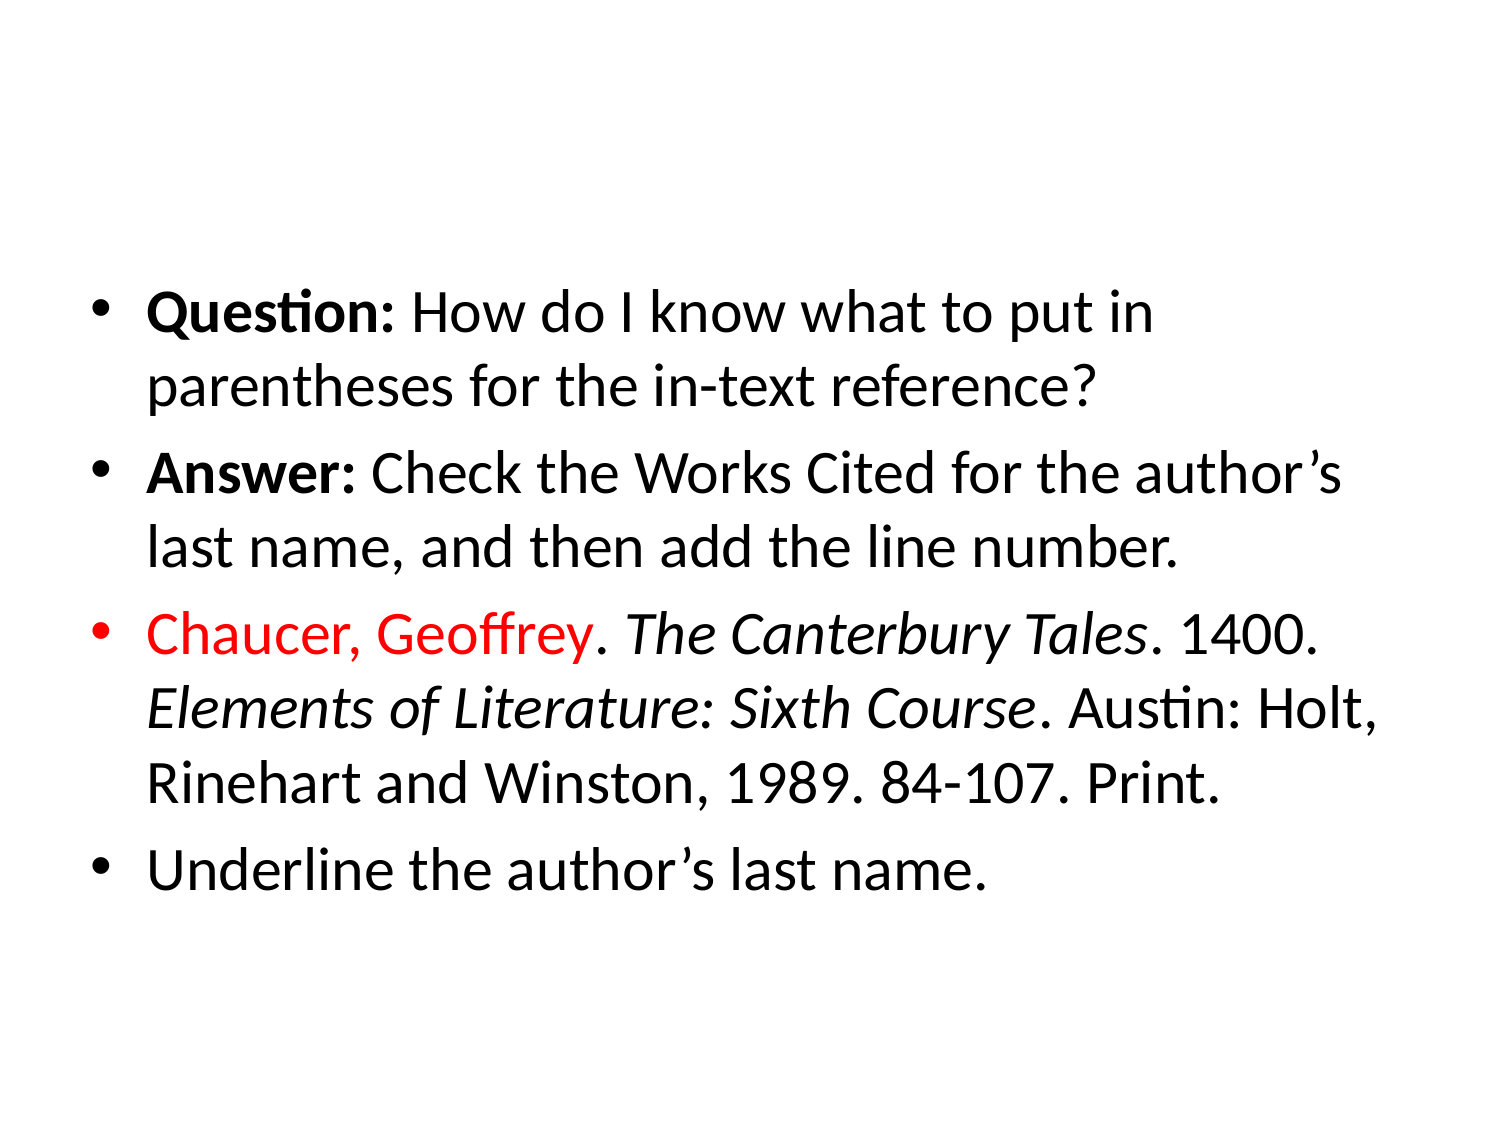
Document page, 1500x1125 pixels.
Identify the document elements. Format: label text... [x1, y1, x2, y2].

list Question: How do I know what to put in parentheses for the in-text reference? Answer: Check the Works Cited for the author’s last name, and then add the line number. Chaucer, Geoffrey. The Canterbury Tales. 1400. Elements of Literature: Sixth Course. Austin: Holt, Rinehart and Winston, 1989. 84-107. Print. Underline the author’s last name. [75, 262, 1425, 1005]
